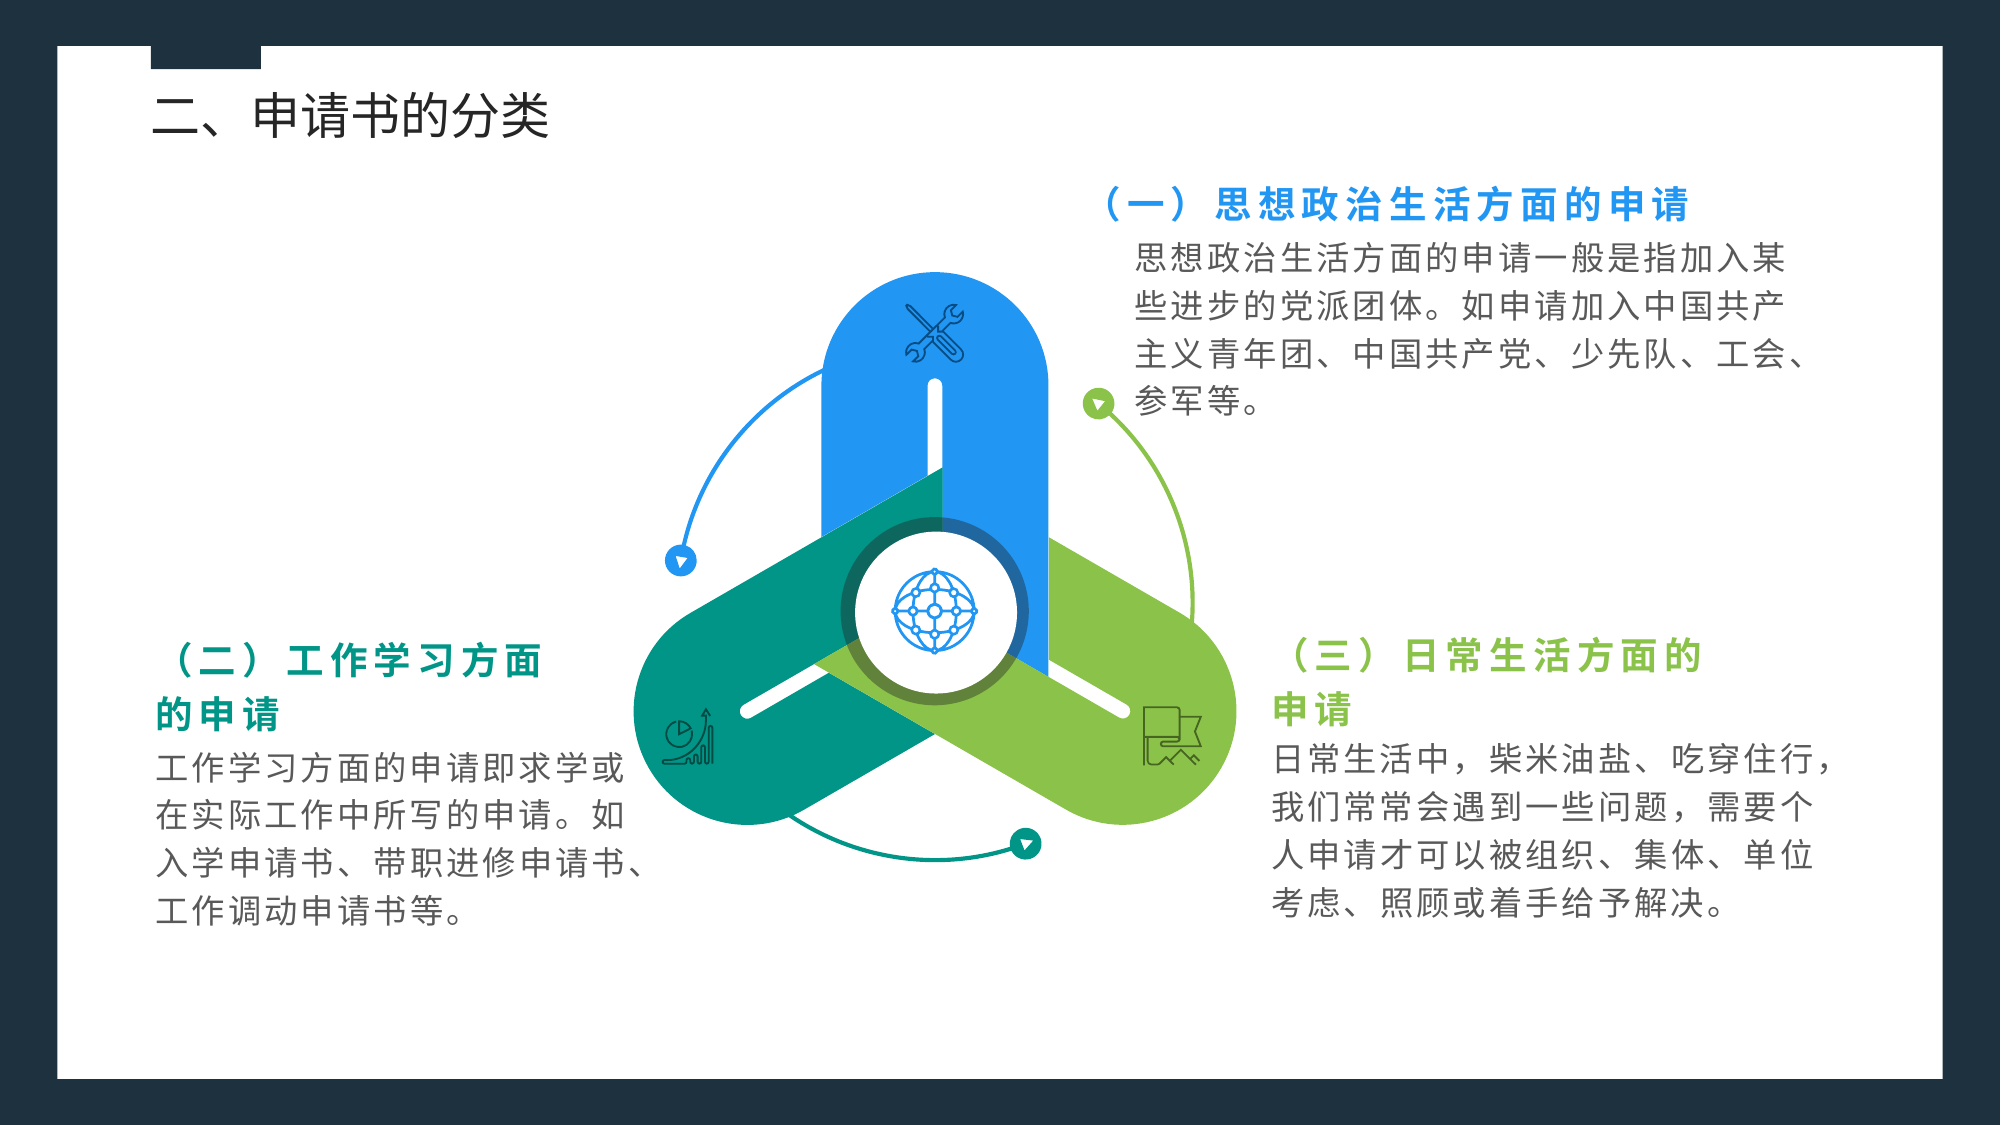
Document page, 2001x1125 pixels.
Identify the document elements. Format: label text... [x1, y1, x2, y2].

text_box 日常生活中，柴米油盐、吃穿住行，我们常常会遇到一些问题，需要个人申请才可以被组织、集体、单位考虑、照顾或着手给予解决。 [1256, 730, 1843, 964]
text_box [840, 517, 1029, 706]
text_box [633, 467, 943, 825]
text_box [1141, 452, 1195, 622]
text_box [814, 537, 1237, 825]
text_box [905, 303, 965, 363]
text_box [664, 368, 822, 577]
text_box [1143, 706, 1203, 766]
text_box [789, 815, 1042, 863]
text_box （三）日常生活方面的申请 [1256, 634, 1748, 730]
text_box 工作学习方面的申请即求学或在实际工作中所写的申请。如入学申请书、带职进修申请书、工作调动申请书等。 [140, 738, 662, 948]
text_box [1082, 387, 1119, 426]
text_box 思想政治生活方面的申请一般是指加入某些进步的党派团体。如申请加入中国共产主义青年团、中国共产党、少先队、工会、参军等。 [1119, 228, 1822, 452]
text_box [855, 531, 1018, 694]
text_box [891, 567, 979, 655]
text_box [661, 707, 714, 765]
text_box （二）工作学习方面的申请 [140, 595, 604, 736]
text_box （一）思想政治生活方面的申请 [1068, 165, 1719, 227]
text_box [821, 272, 1049, 676]
text_box 二、申请书的分类 [150, 77, 622, 153]
